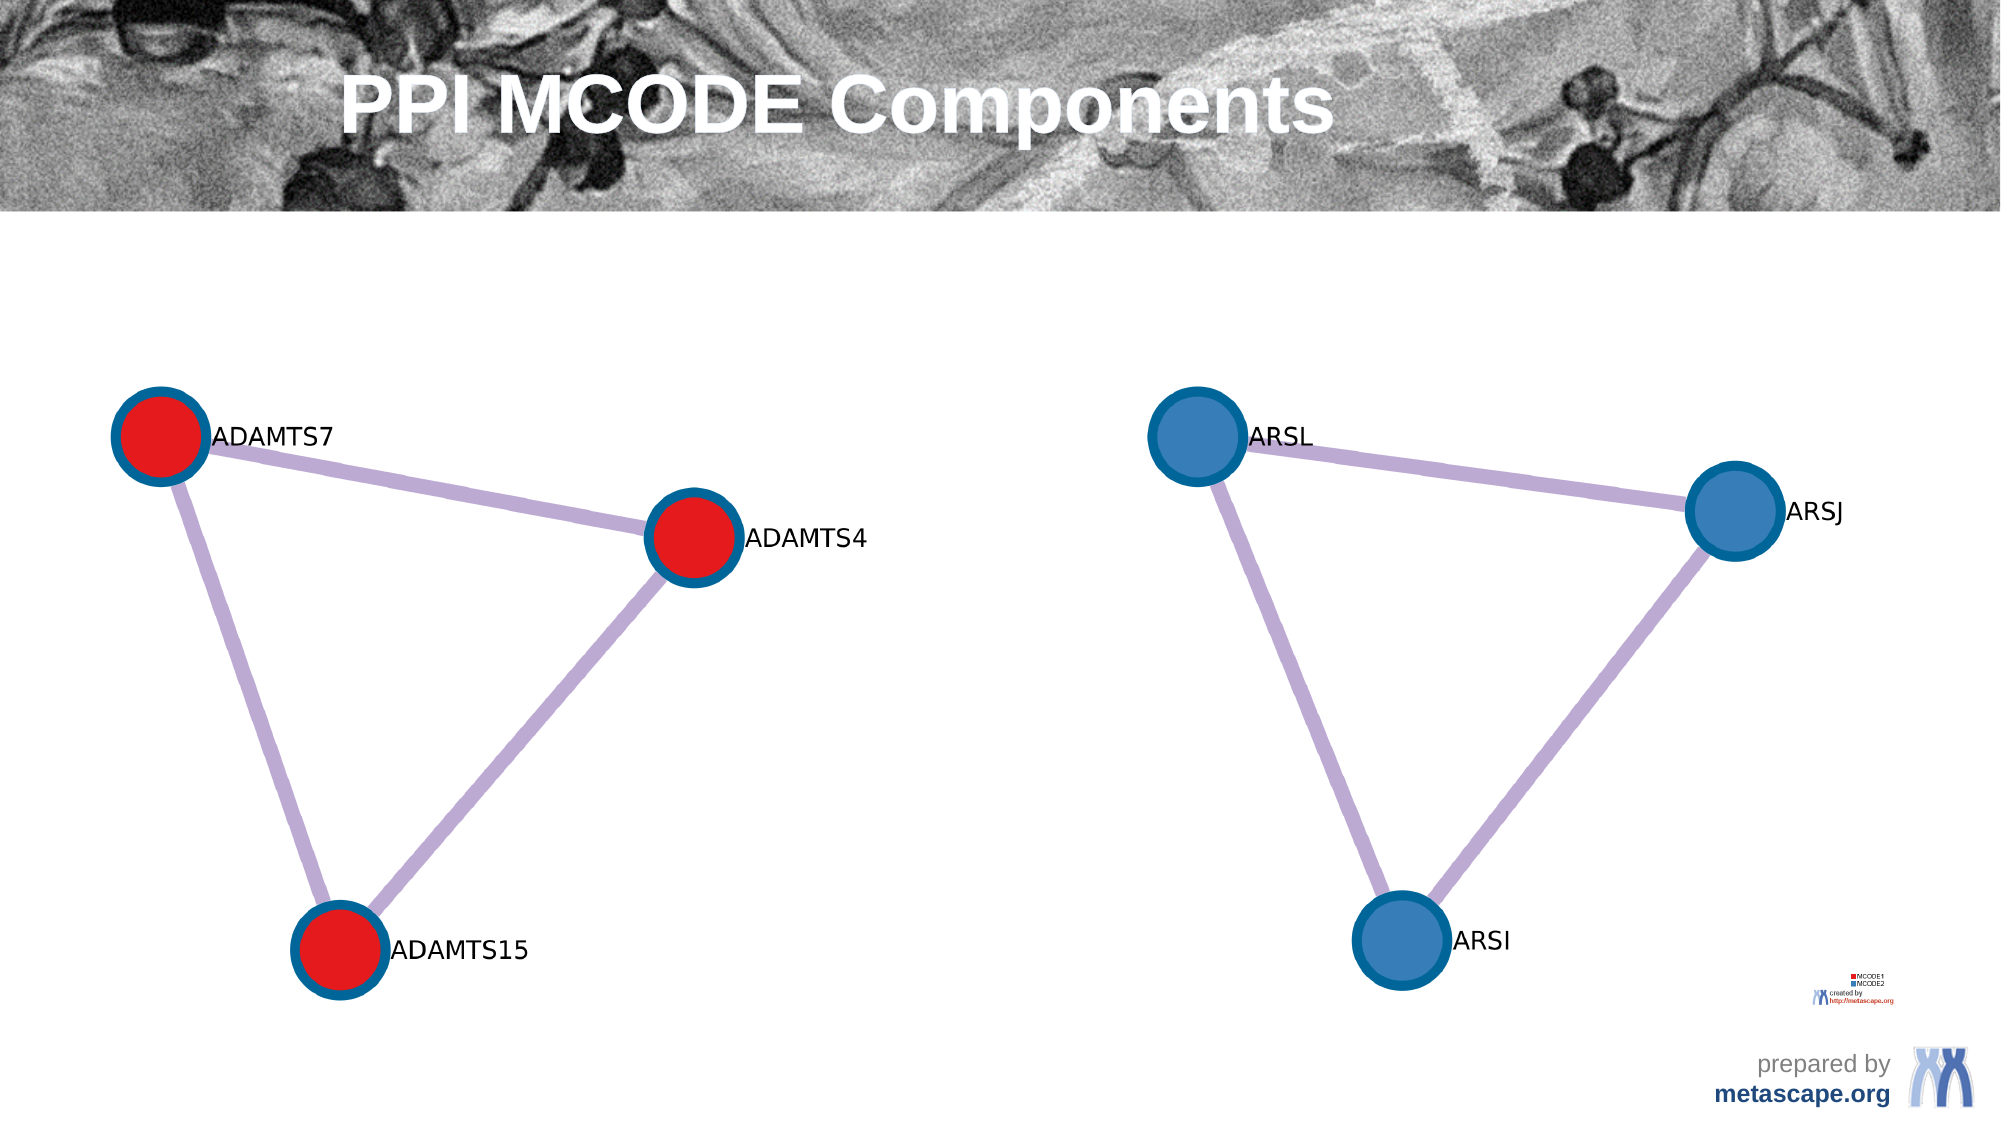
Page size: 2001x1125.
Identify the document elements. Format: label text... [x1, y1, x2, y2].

title PPI MCODE Components [323, 11, 1501, 187]
picture [0, 0, 2001, 1125]
